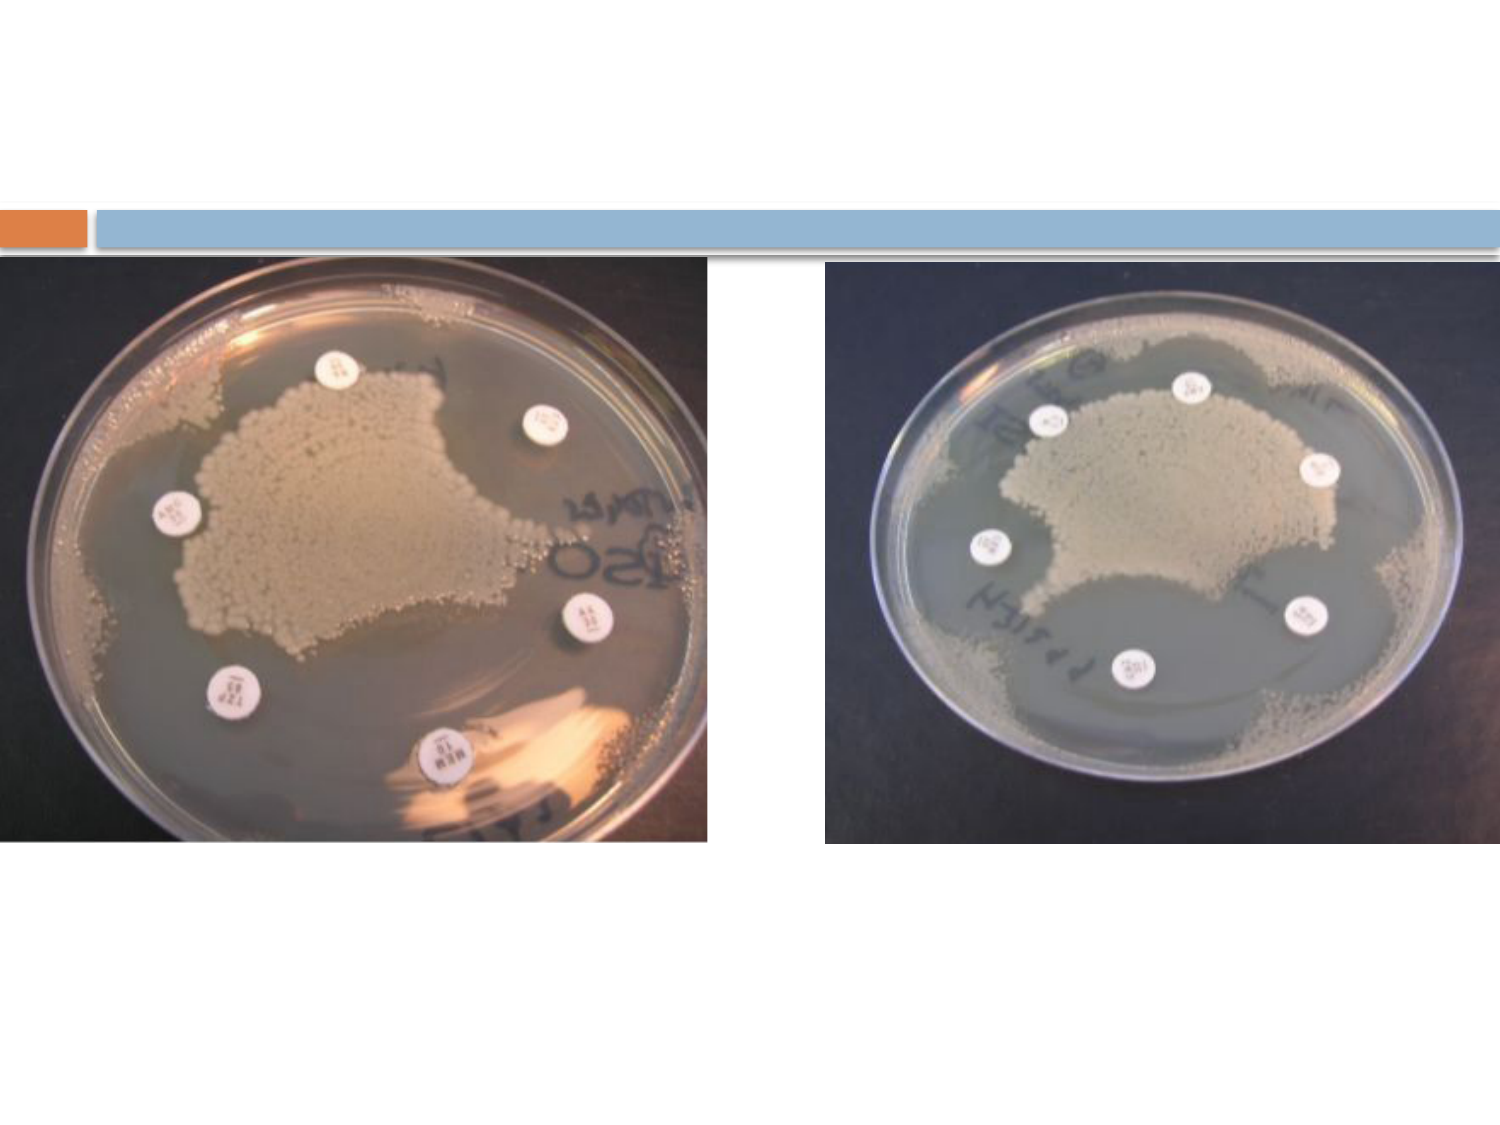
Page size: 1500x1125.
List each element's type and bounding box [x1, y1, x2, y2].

picture [0, 257, 708, 844]
picture [824, 262, 1500, 845]
